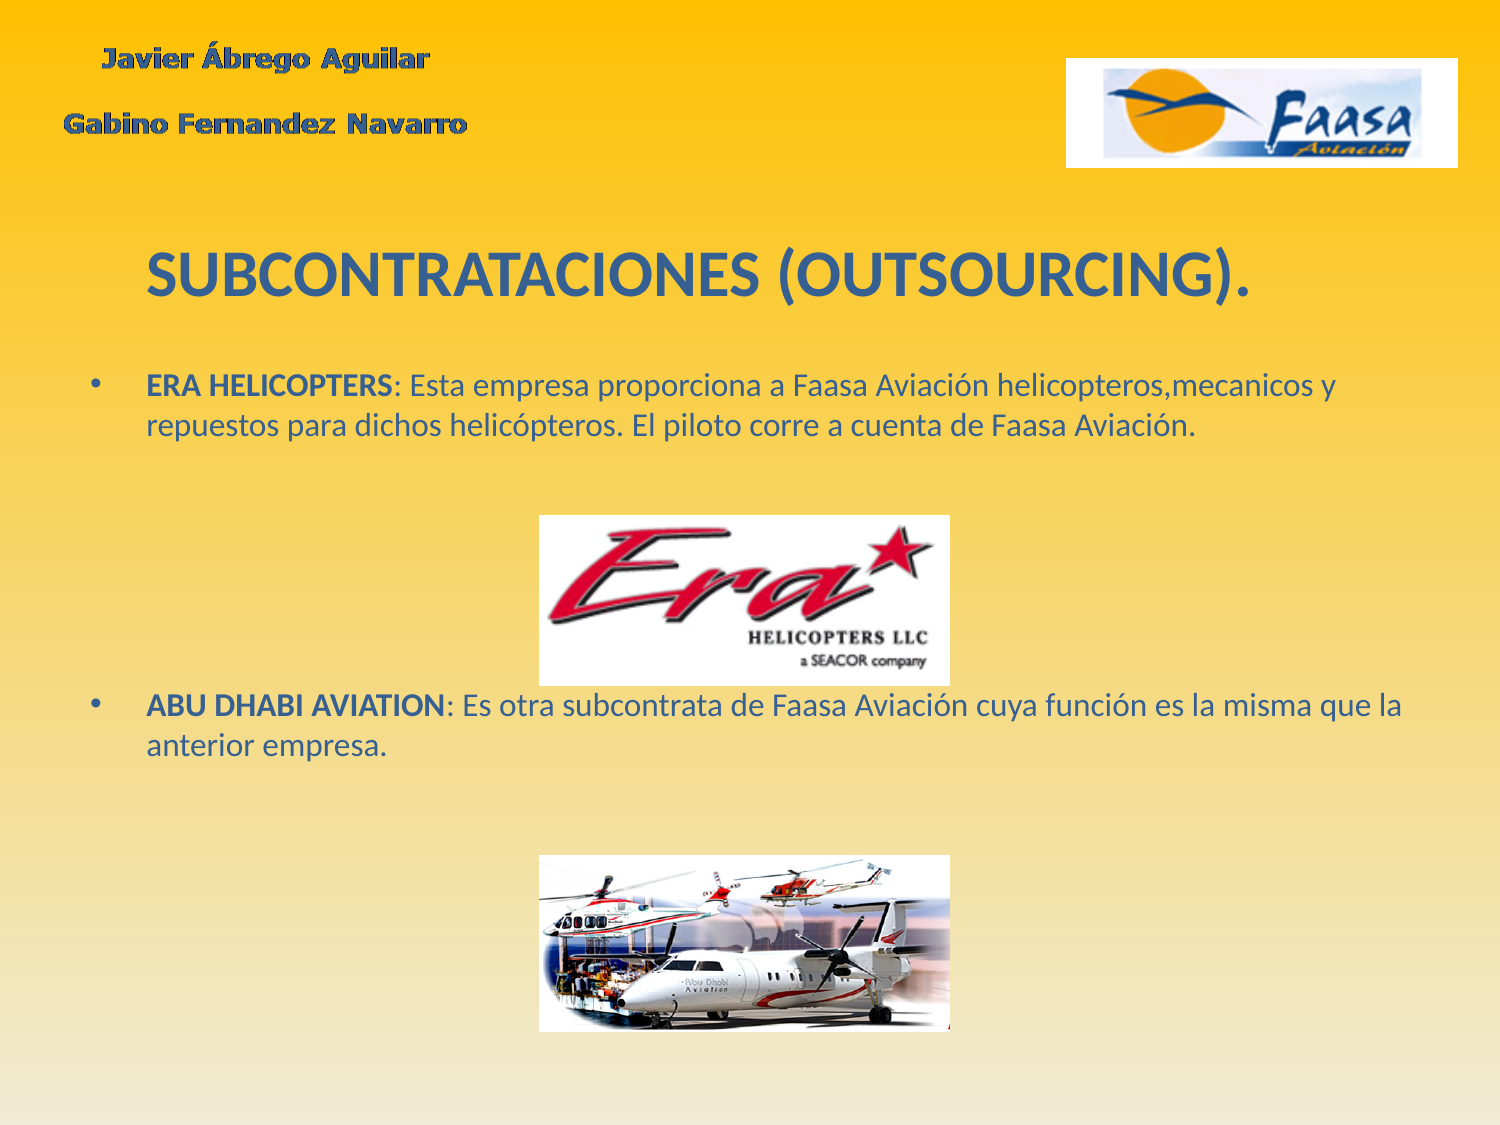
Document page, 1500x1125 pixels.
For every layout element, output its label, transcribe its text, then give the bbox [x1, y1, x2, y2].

picture [1066, 58, 1458, 168]
picture [0, 0, 530, 214]
list SUBCONTRATACIONES (OUTSOURCING). ERA HELICOPTERS: Esta empresa proporciona a Faasa Aviación helicopteros,mecanicos y repuestos para dichos helicópteros. El piloto corre a cuenta de Faasa Aviación. ABU DHABI AVIATION: Es otra subcontrata de Faasa Aviación cuya función es la misma que la anterior empresa. [75, 222, 1454, 1079]
picture [538, 515, 950, 687]
picture [538, 855, 950, 1032]
